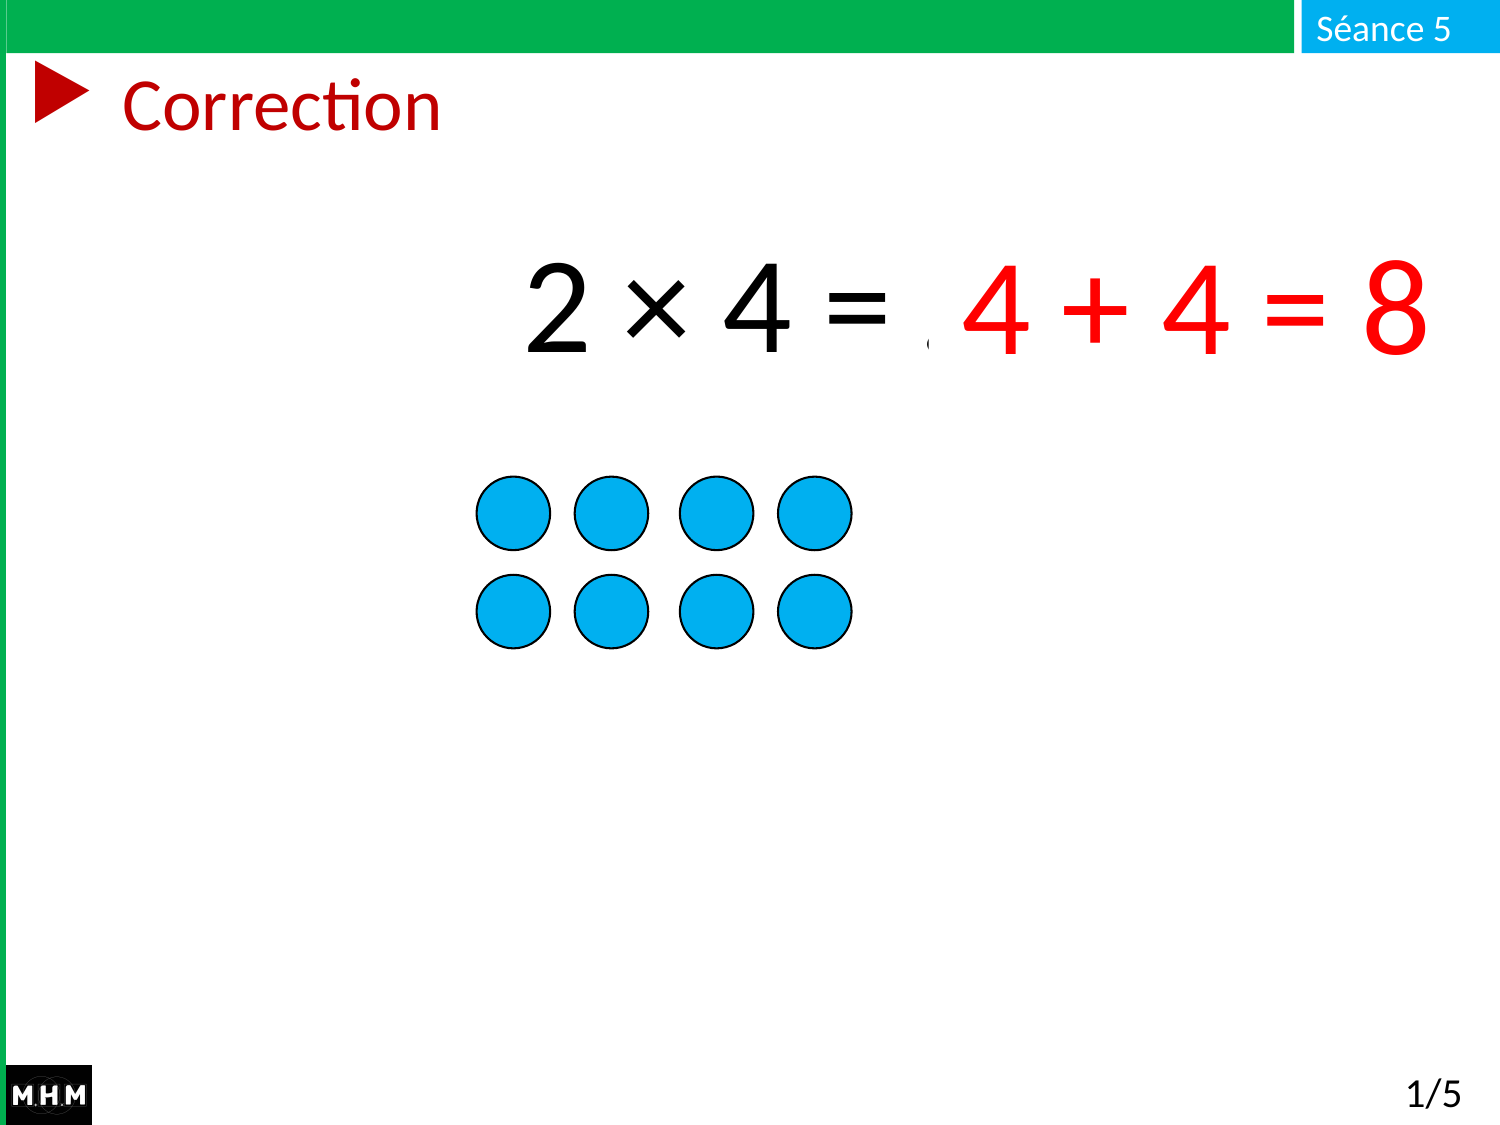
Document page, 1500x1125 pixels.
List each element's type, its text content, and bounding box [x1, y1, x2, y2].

title Correction [13, 58, 1397, 154]
text_box 4 + 4 = 8 [928, 209, 1464, 390]
text_box 2 × 4 = … [366, 194, 1217, 390]
picture [6, 1065, 92, 1125]
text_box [679, 476, 852, 649]
text_box 1/5 [1389, 1064, 1500, 1125]
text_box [476, 476, 649, 649]
